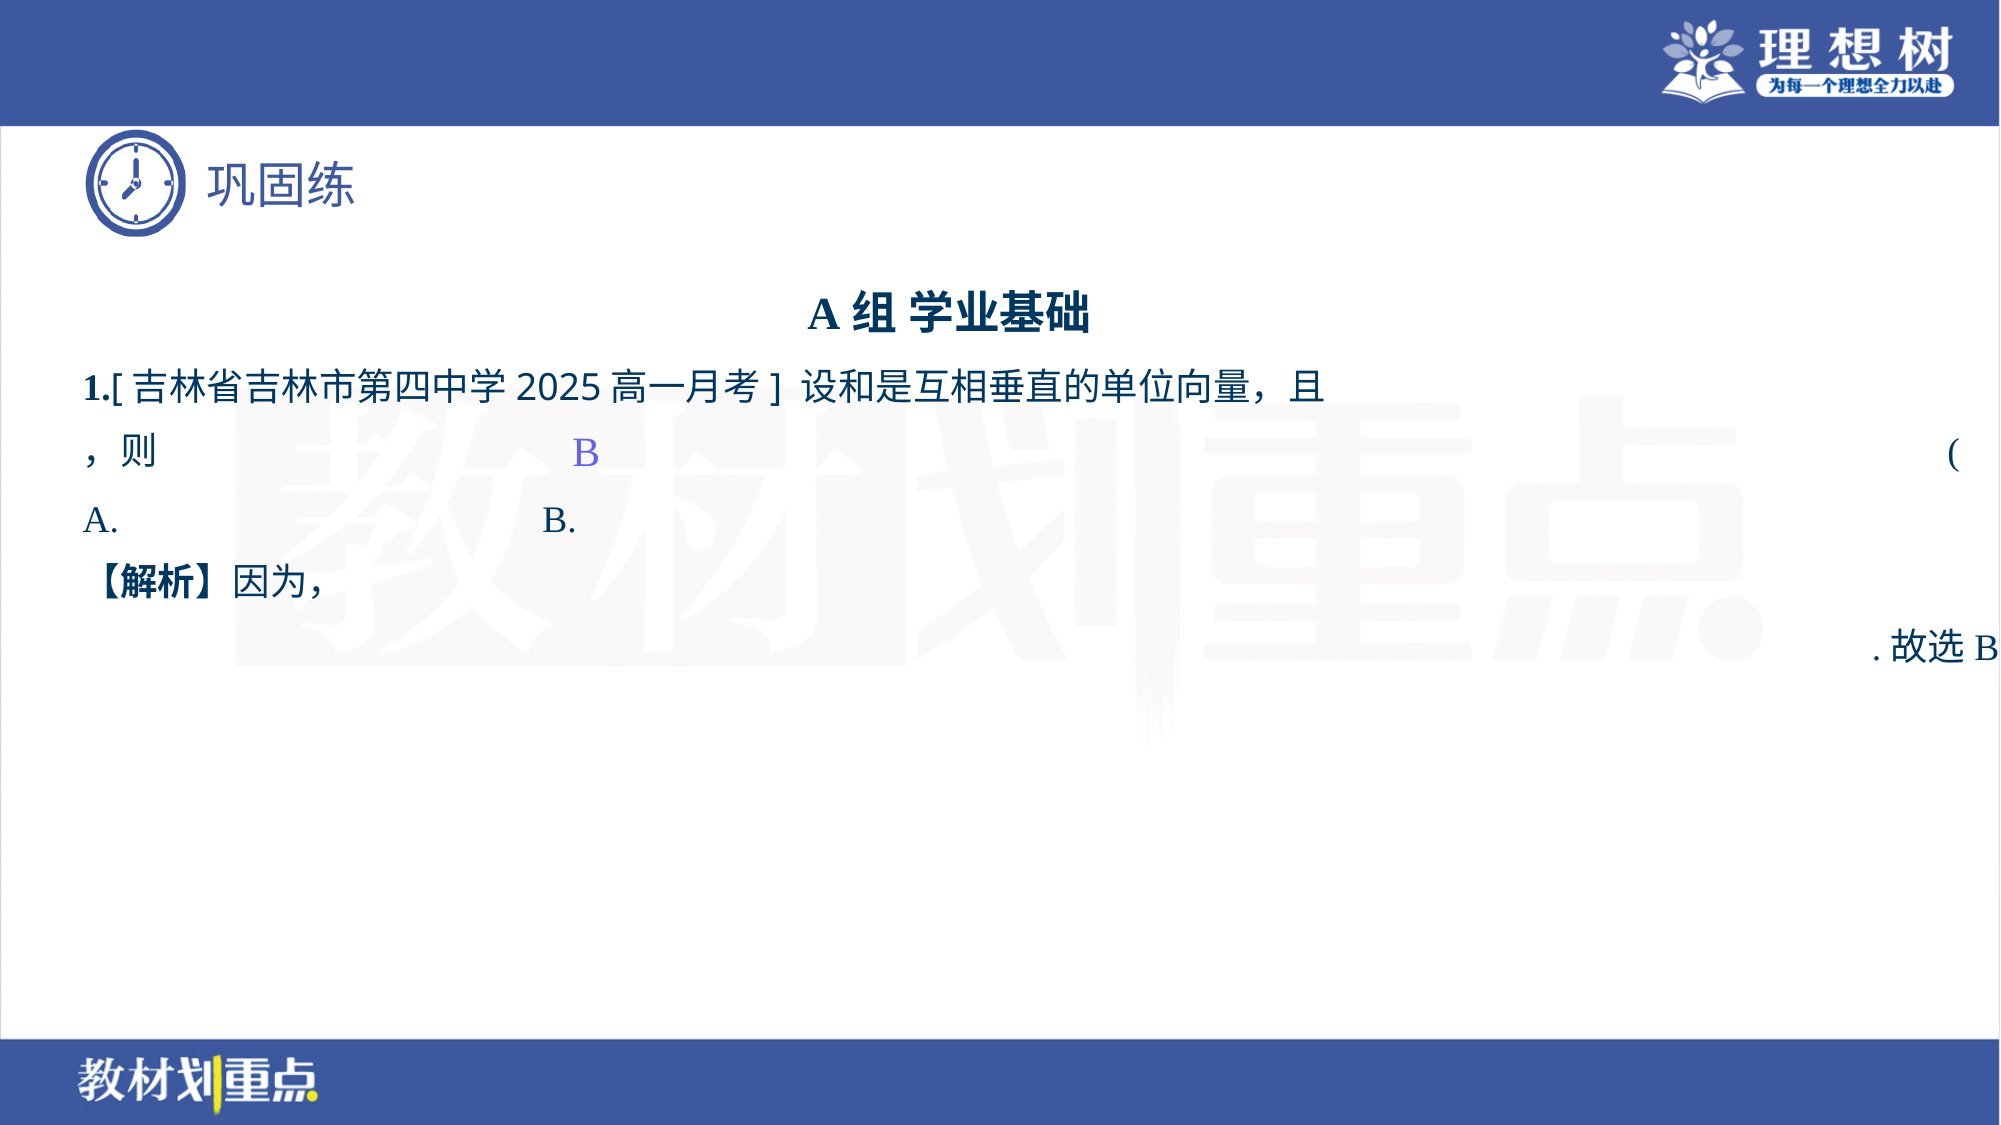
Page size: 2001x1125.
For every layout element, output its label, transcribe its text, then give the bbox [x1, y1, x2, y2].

text_box A组 学业基础 [82, 257, 1817, 398]
text_box 巩固练 [206, 140, 503, 226]
text_box B [557, 422, 616, 473]
picture [0, 0, 2000, 1125]
